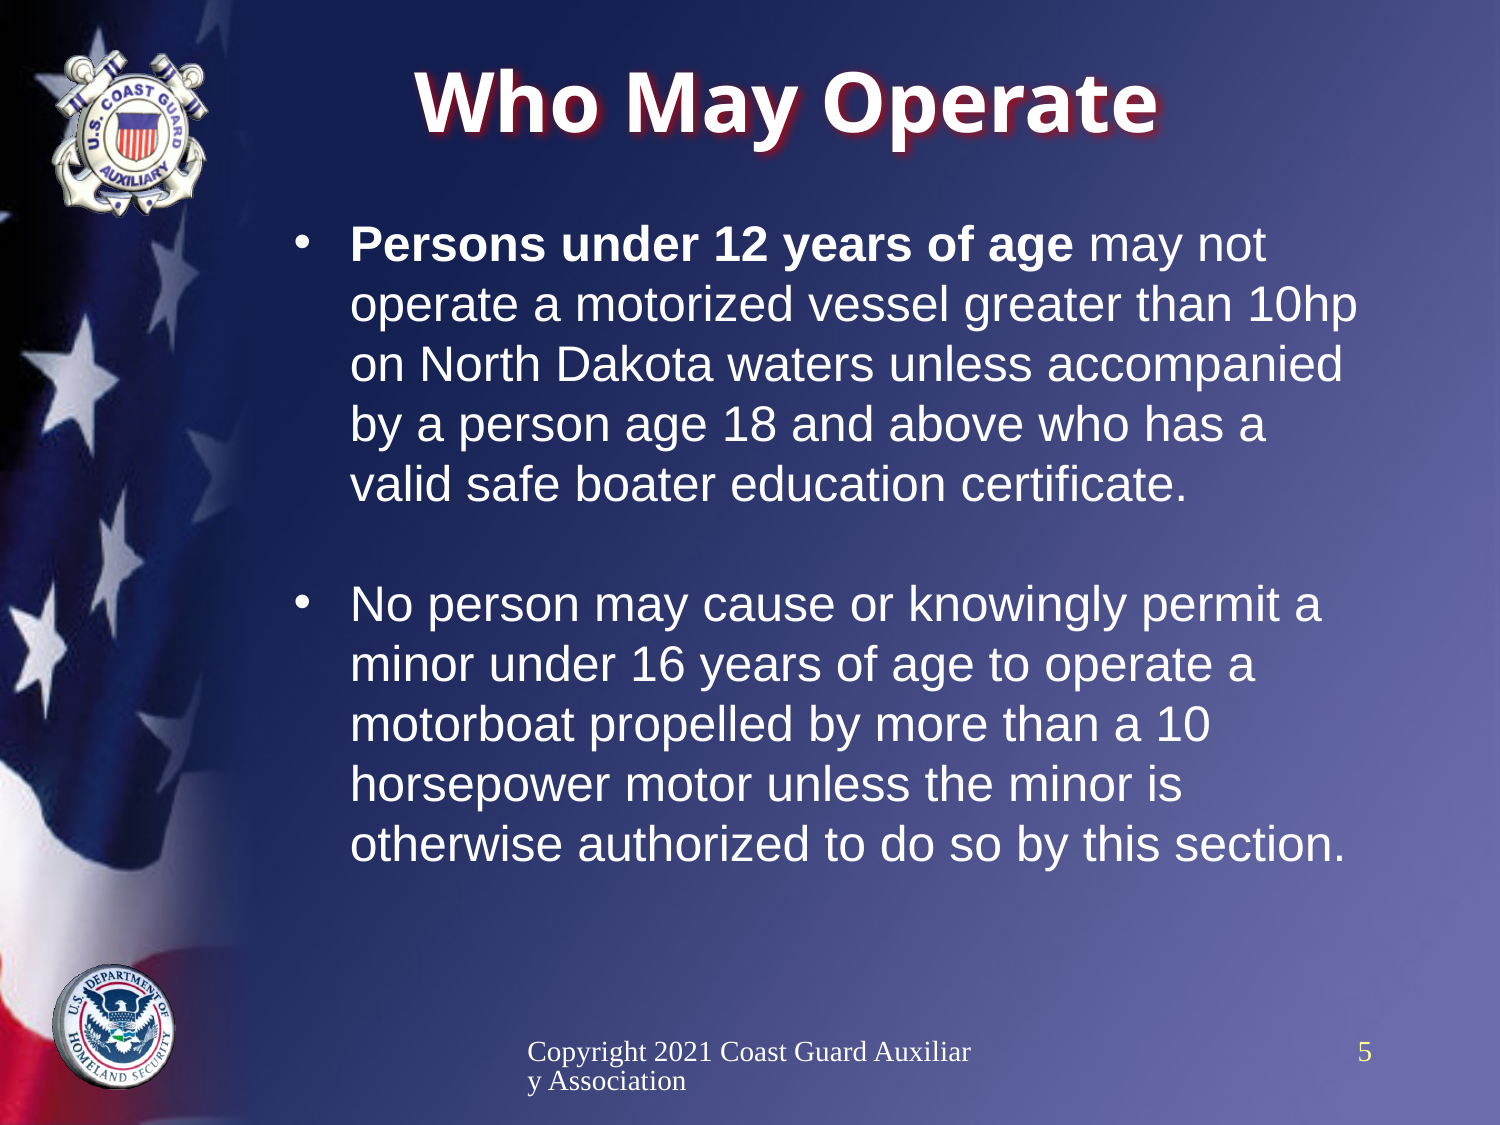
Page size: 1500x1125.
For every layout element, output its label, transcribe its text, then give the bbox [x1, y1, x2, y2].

footer Copyright 2021 Coast Guard Auxiliary Association [512, 1025, 988, 1100]
slide_number 5 [1074, 1025, 1388, 1100]
title Who May Operate [343, 33, 1232, 149]
text_box Persons under 12 years of age may not operate a motorized vessel greater than 10hp on North Dakota waters unless accompanied by a person age 18 and above who has a valid safe boater education certificate. No person may cause or knowingly permit a minor under 16 years of age to operate a motorboat propelled by more than a 10 horsepower motor unless the minor is otherwise authorized to do so by this section. [278, 203, 1392, 939]
text_box [249, 149, 1475, 485]
picture [0, 0, 1500, 1125]
